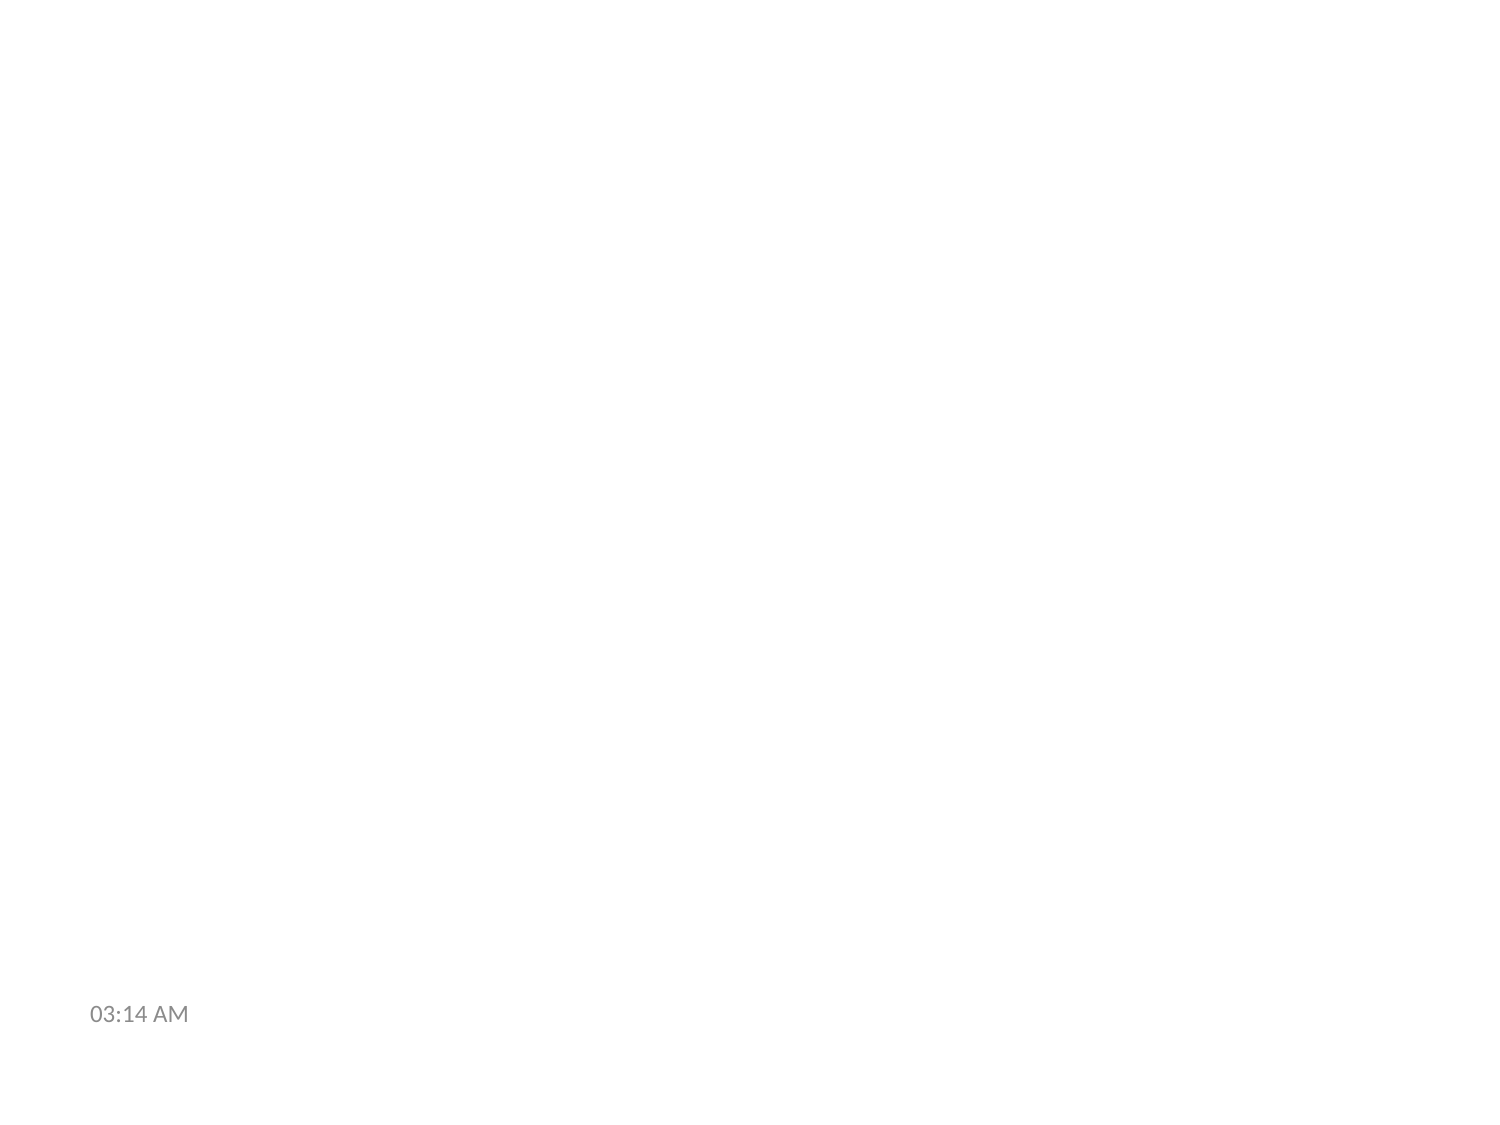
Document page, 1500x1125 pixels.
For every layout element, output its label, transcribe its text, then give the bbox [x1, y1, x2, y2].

text_box 3:35 PM [75, 982, 425, 1043]
